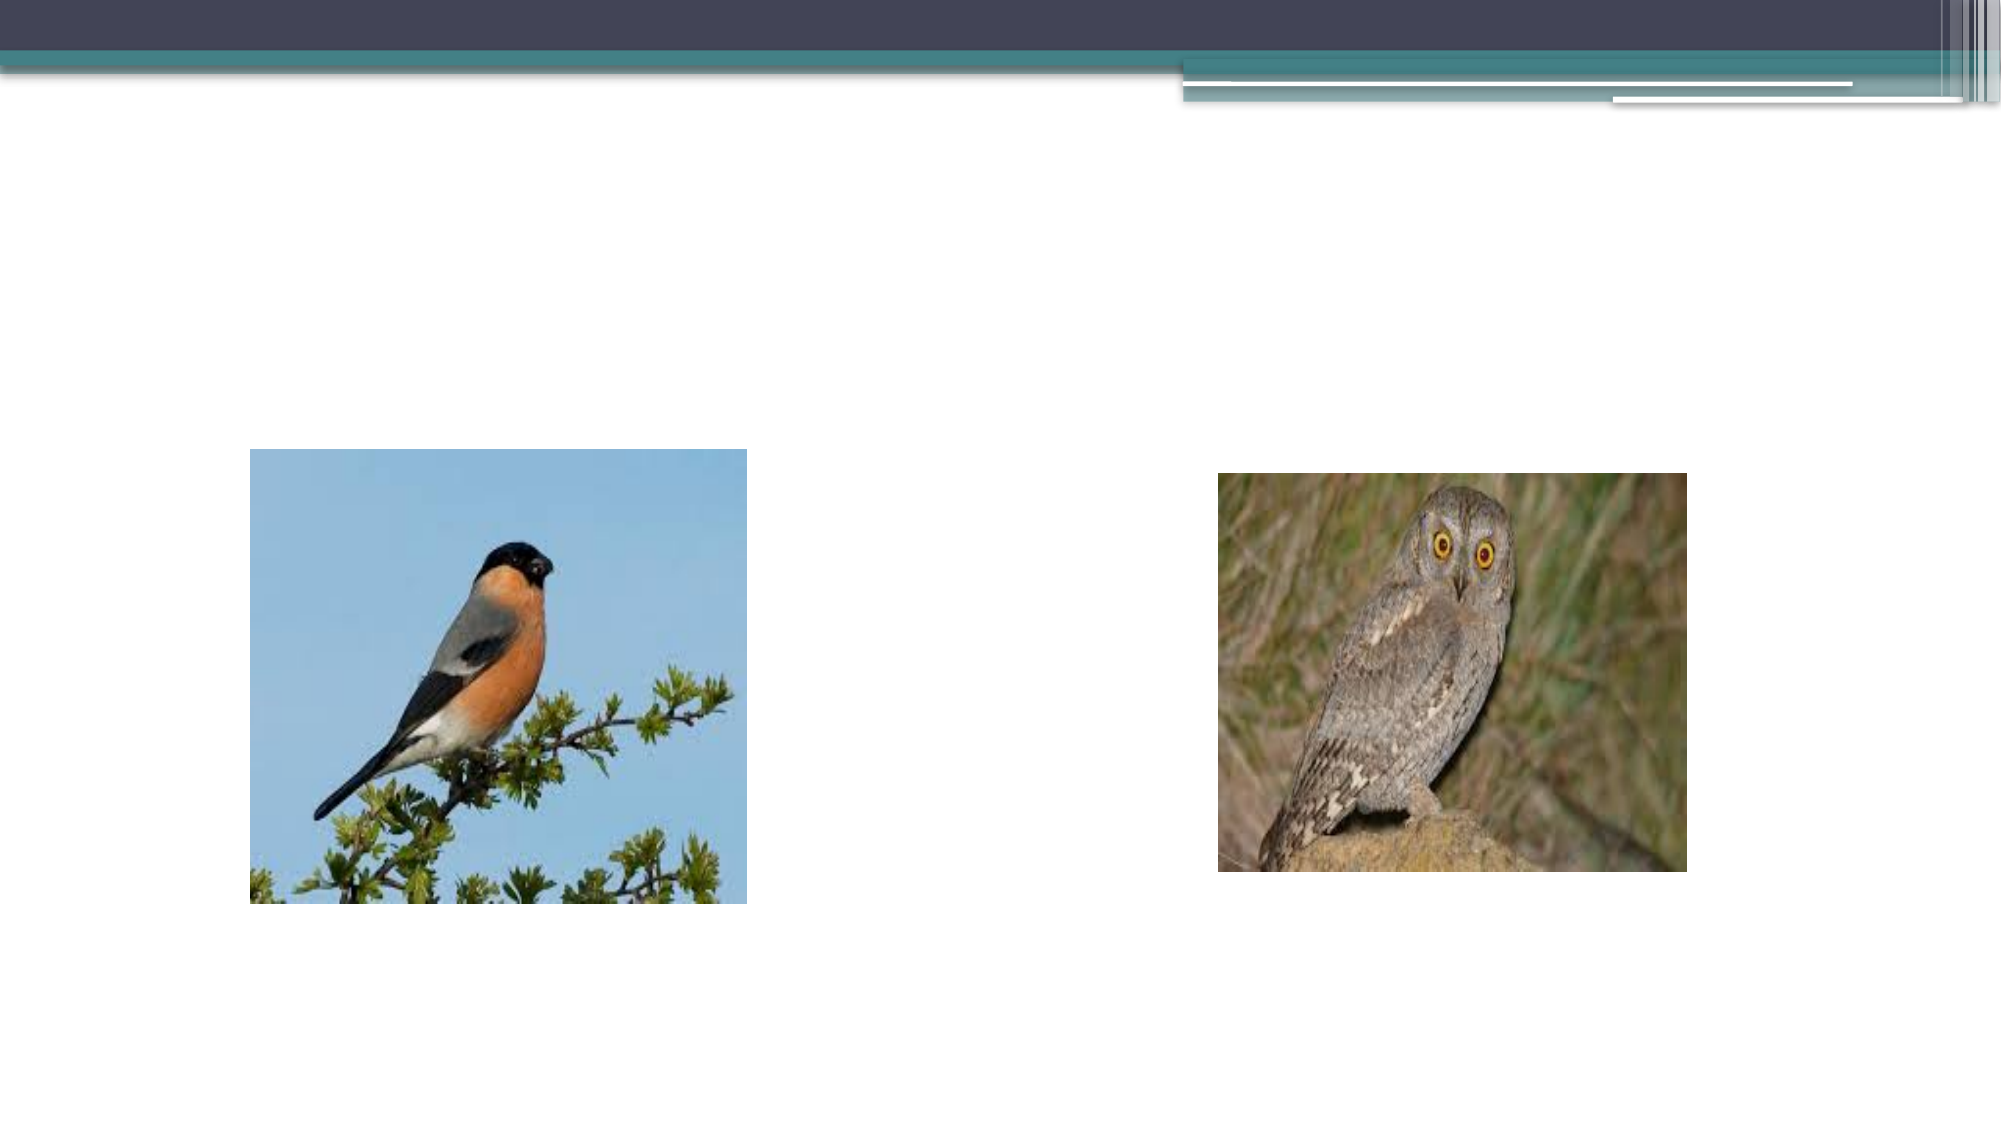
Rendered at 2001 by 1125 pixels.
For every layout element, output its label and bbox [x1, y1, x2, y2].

list [1217, 472, 1688, 872]
list [250, 449, 747, 905]
